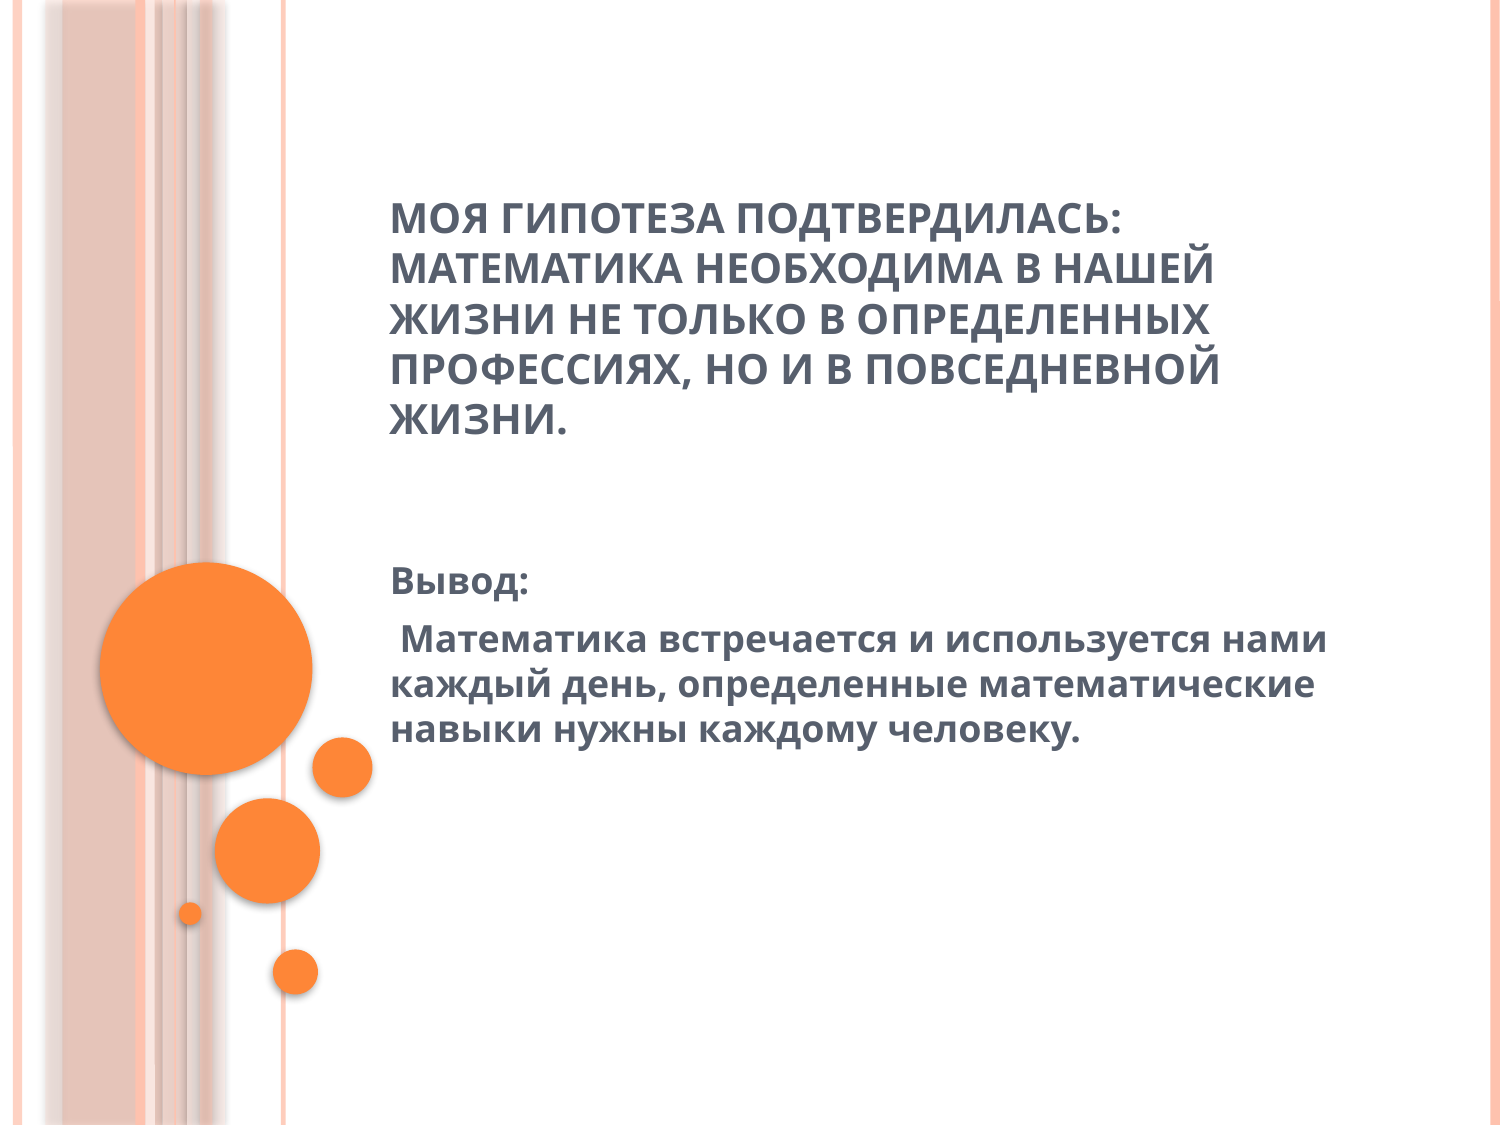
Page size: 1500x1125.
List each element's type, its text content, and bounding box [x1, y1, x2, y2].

subtitle Вывод: Математика встречается и используется нами каждый день, определенные математические навыки нужны каждому человеку. [375, 549, 1388, 838]
title Моя гипотеза подтвердилась: математика необходима в нашей жизни не только в определенных профессиях, но и в повседневной жизни. [375, 87, 1388, 525]
